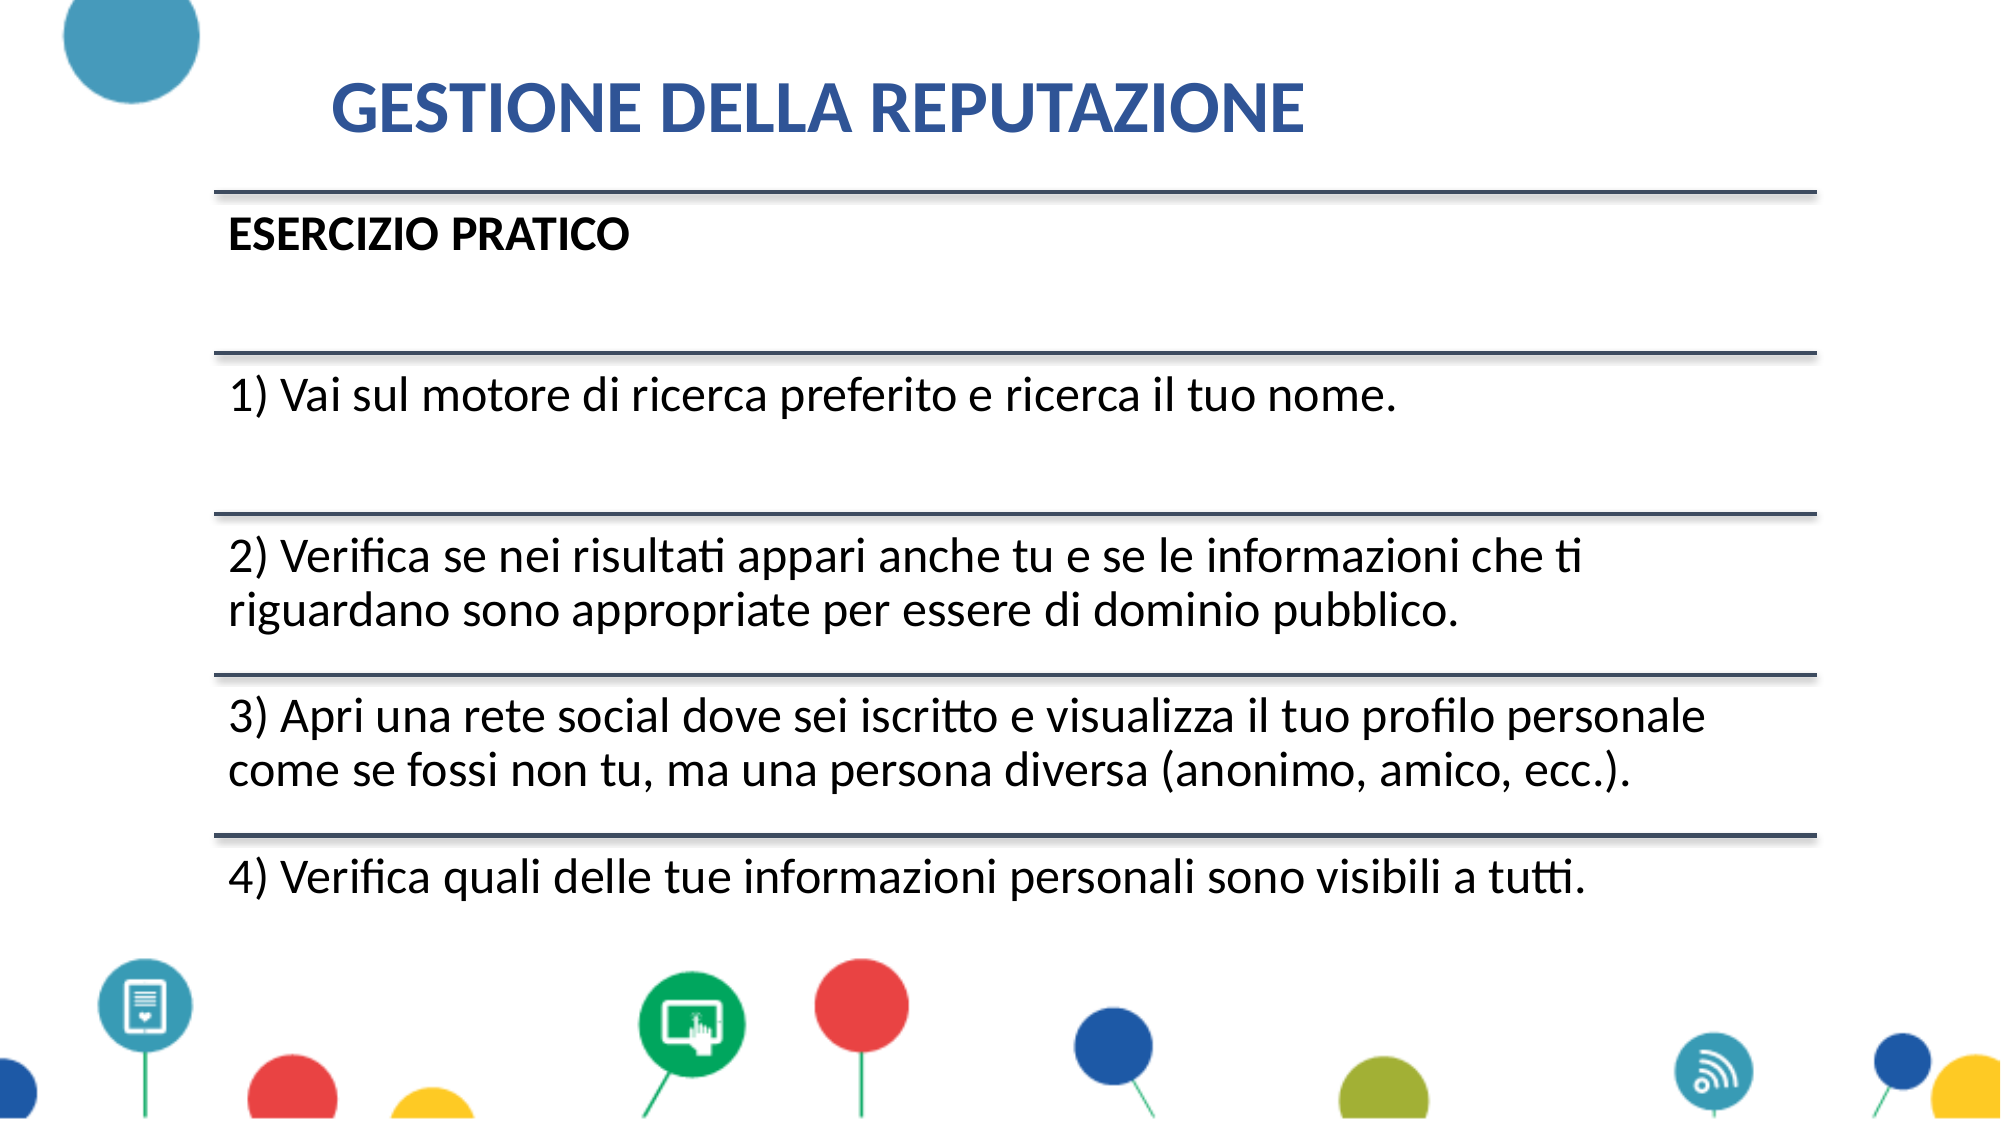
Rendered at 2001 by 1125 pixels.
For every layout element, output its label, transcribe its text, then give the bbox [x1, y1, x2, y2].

text_box [0, 0, 2000, 1125]
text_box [213, 191, 1818, 997]
title Gestione della reputazione [310, 0, 1871, 218]
